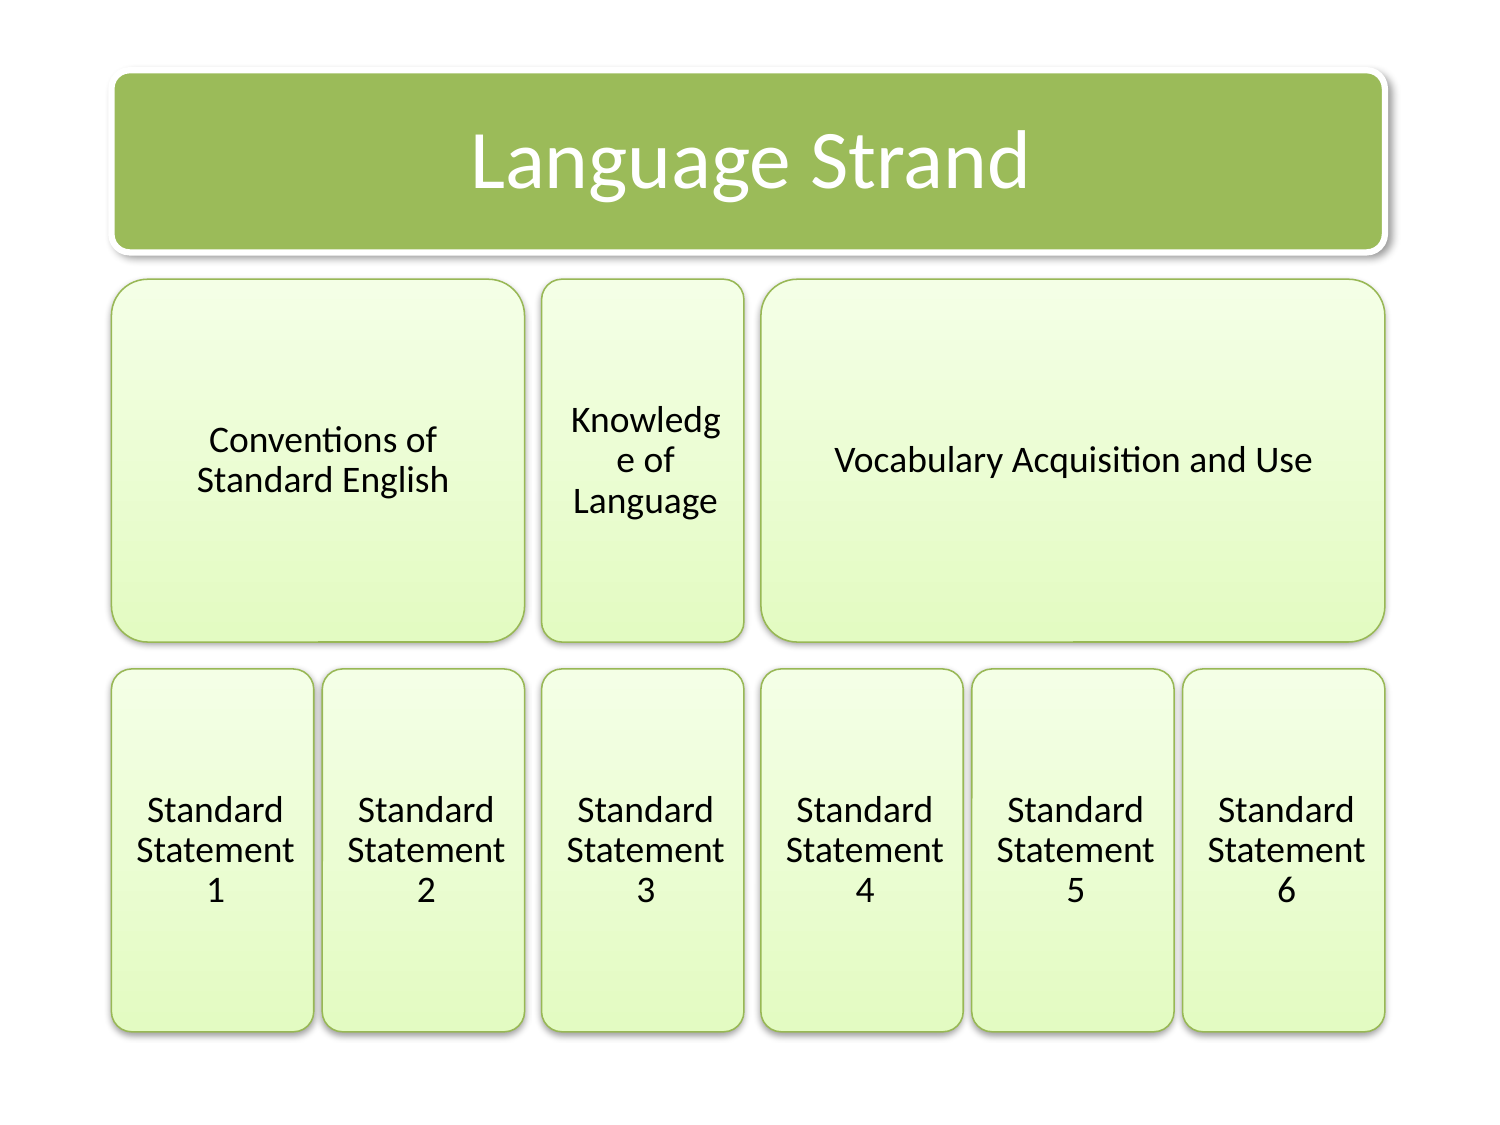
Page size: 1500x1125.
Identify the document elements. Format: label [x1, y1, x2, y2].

text_box [110, 69, 1386, 1033]
